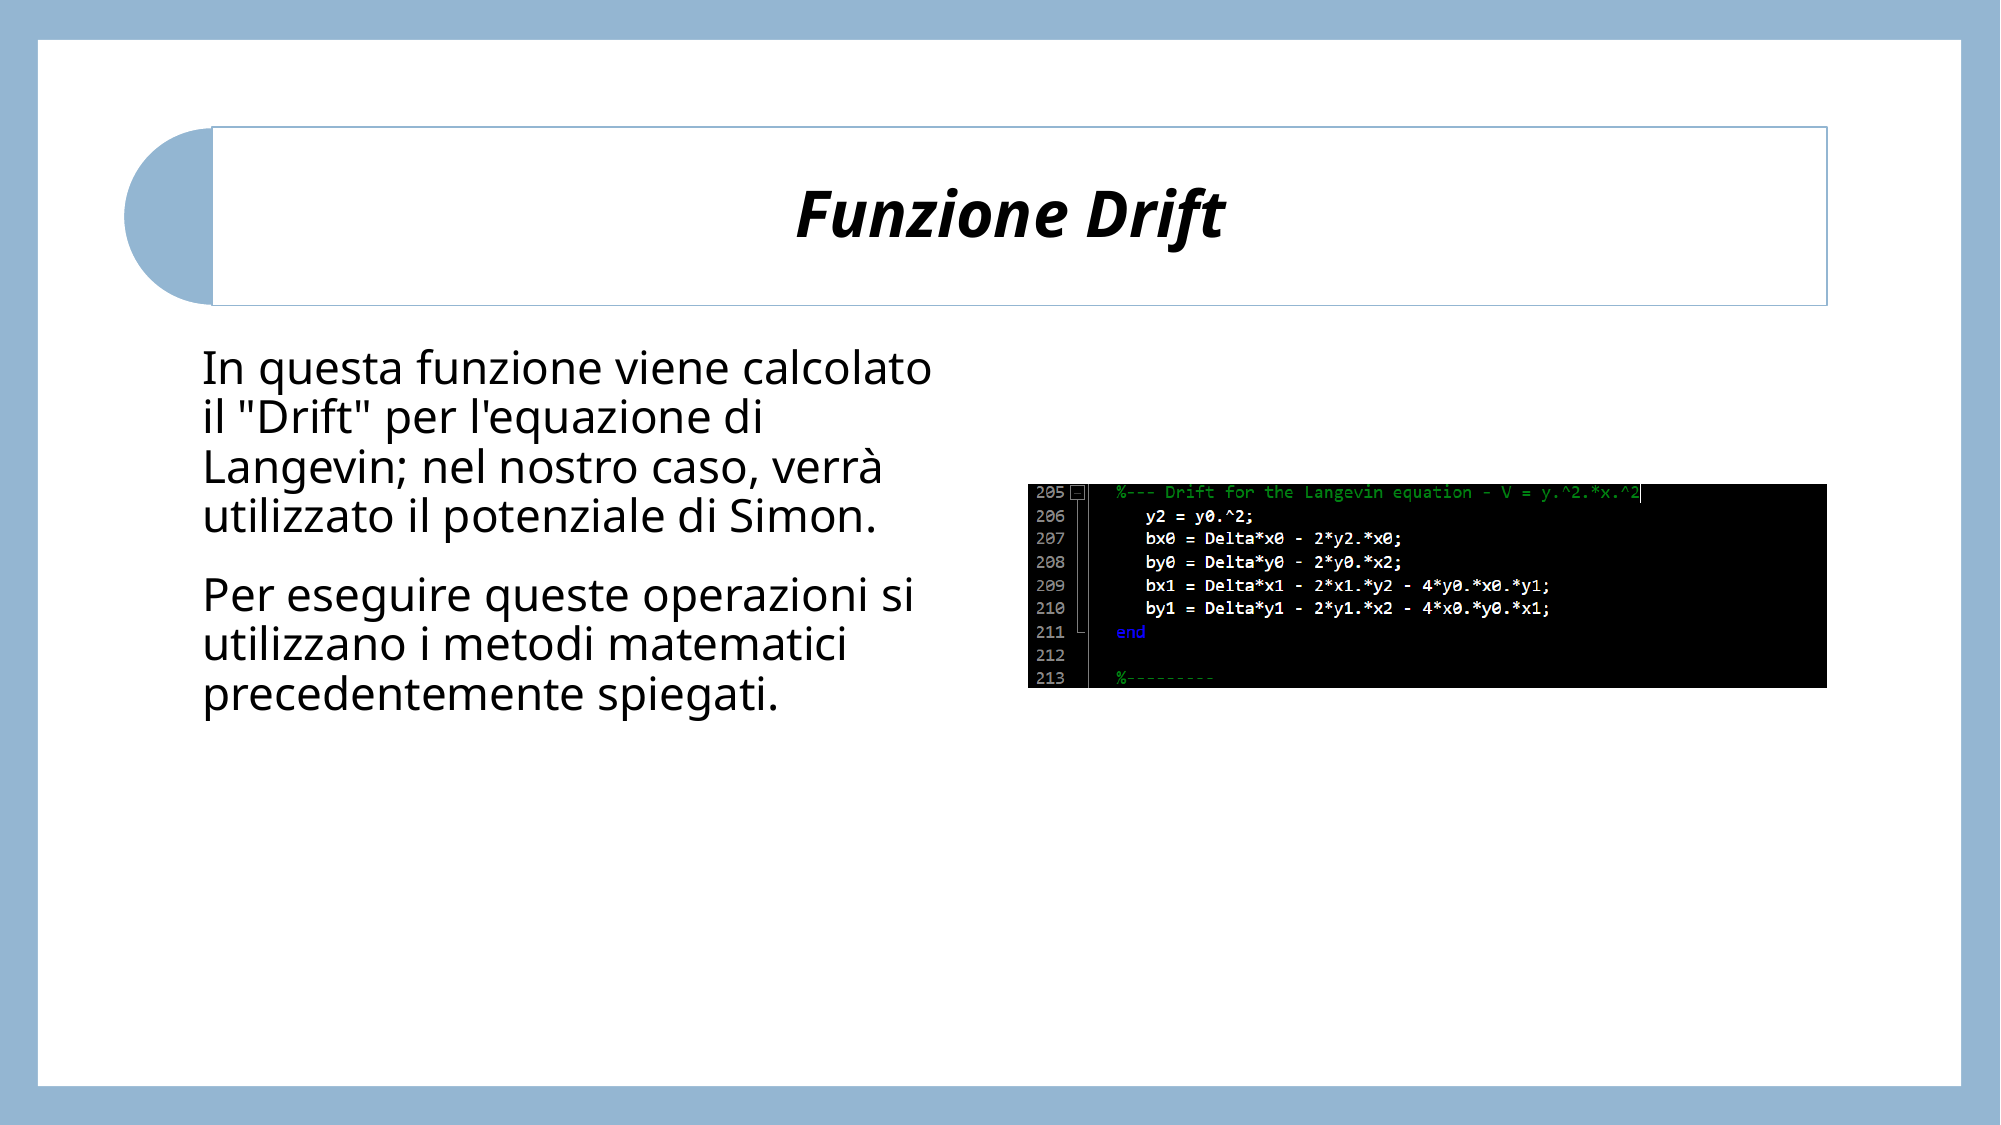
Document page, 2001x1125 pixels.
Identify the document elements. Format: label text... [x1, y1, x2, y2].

list In questa funzione viene calcolato il "Drift" per l'equazione di Langevin; nel nostro caso, verrà utilizzato il potenziale di Simon. Per eseguire queste operazioni si utilizzano i metodi matematici precedentemente spiegati. [187, 337, 968, 998]
picture [1027, 484, 1828, 688]
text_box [122, 127, 1828, 306]
